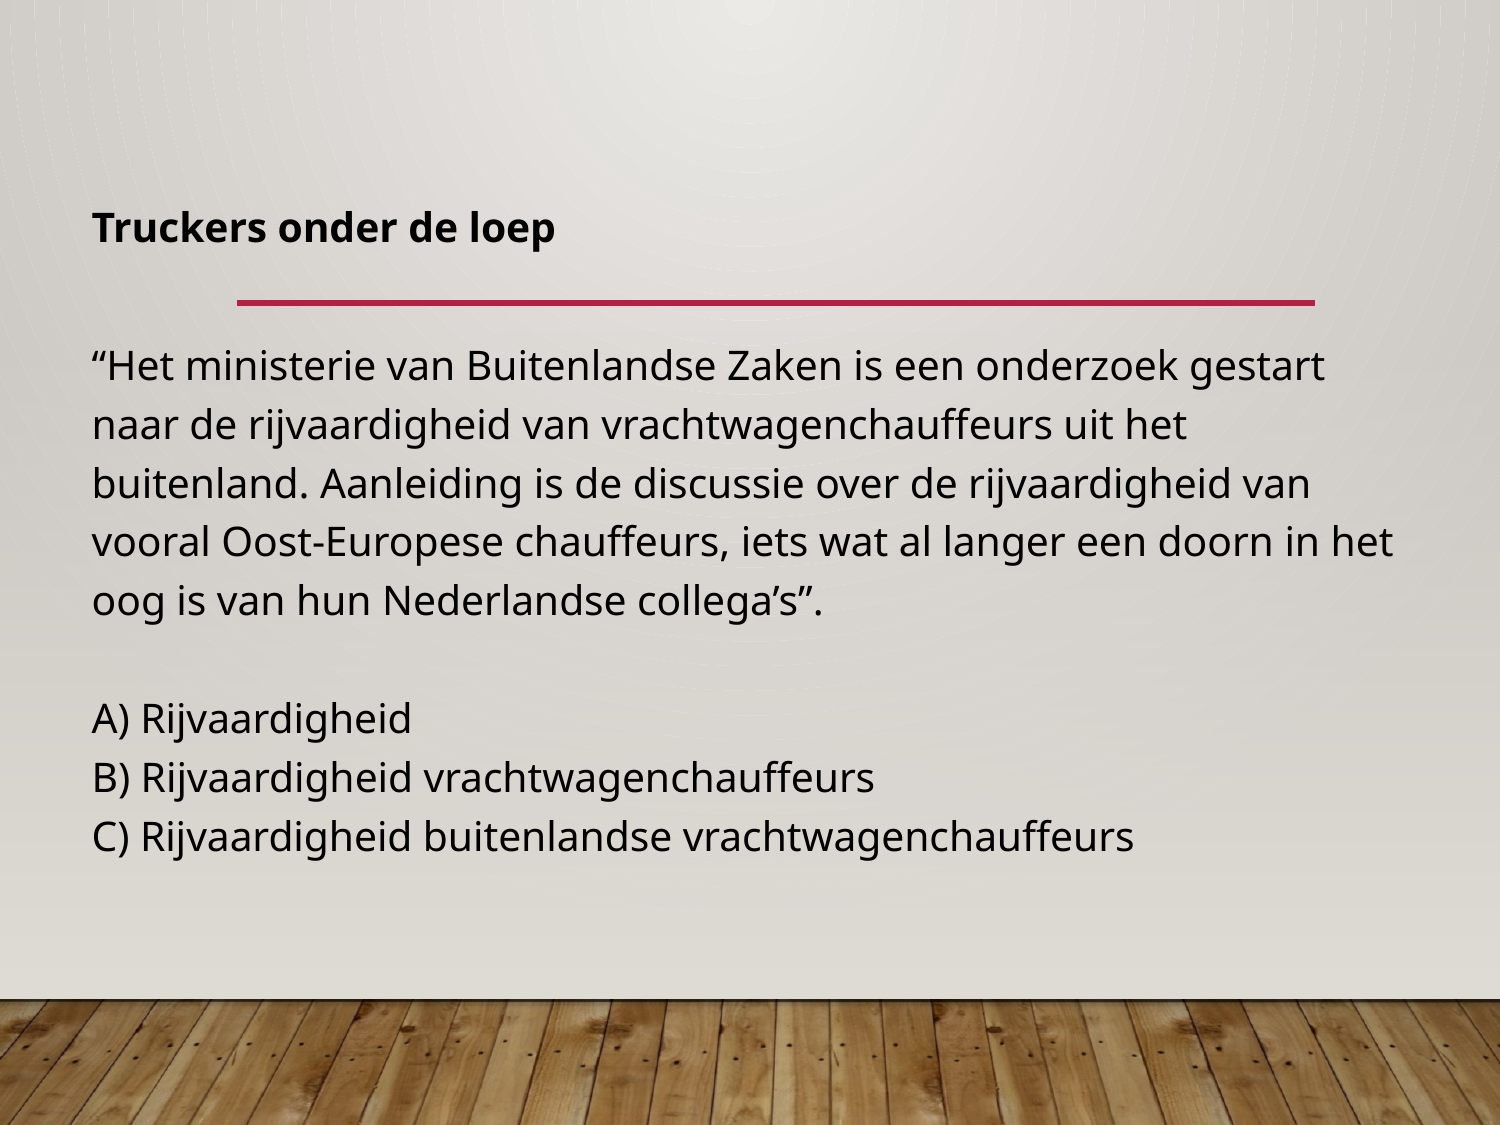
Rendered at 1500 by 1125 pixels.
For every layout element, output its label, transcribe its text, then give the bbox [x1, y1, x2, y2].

list Truckers onder de loep “Het ministerie van Buitenlandse Zaken is een onderzoek gestart naar de rijvaardigheid van vrachtwagenchauffeurs uit het buitenland. Aanleiding is de discussie over de rijvaardigheid van vooral Oost-Europese chauffeurs, iets wat al langer een doorn in het oog is van hun Nederlandse collega’s”. A) Rijvaardigheid B) Rijvaardigheid vrachtwagenchauffeurs C) Rijvaardigheid buitenlandse vrachtwagenchauffeurs [76, 125, 1427, 868]
picture [0, 999, 1500, 1125]
